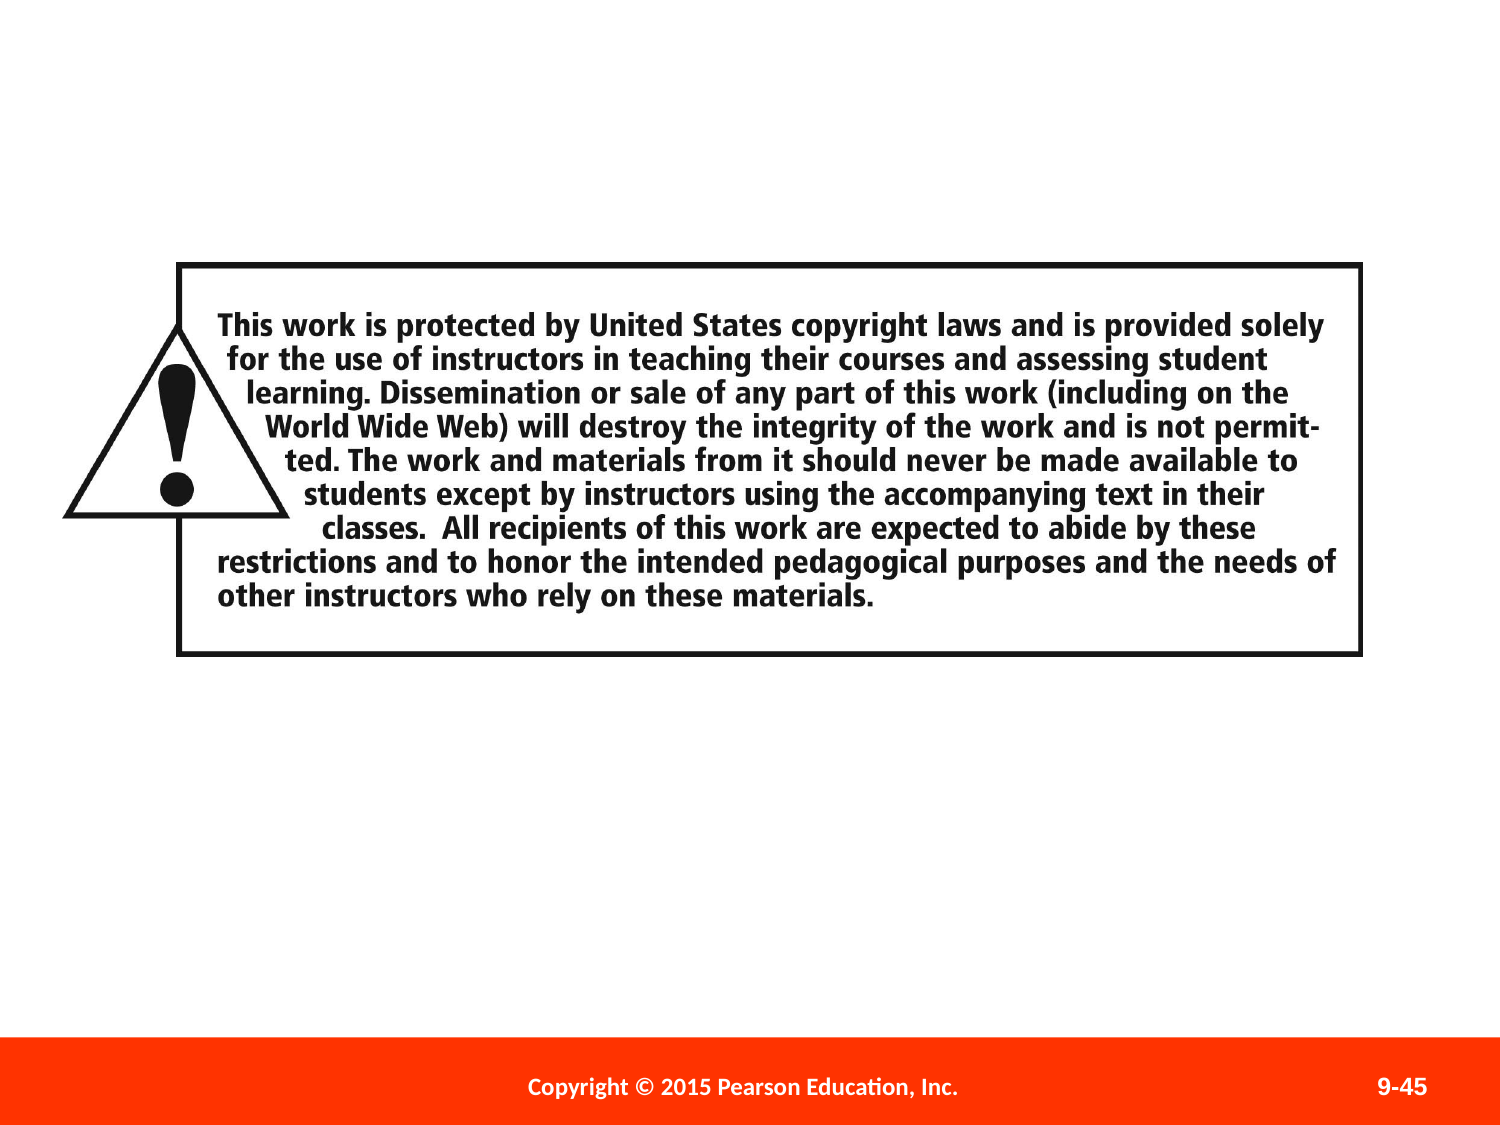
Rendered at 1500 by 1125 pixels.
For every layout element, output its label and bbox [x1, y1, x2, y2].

picture [62, 262, 1363, 657]
